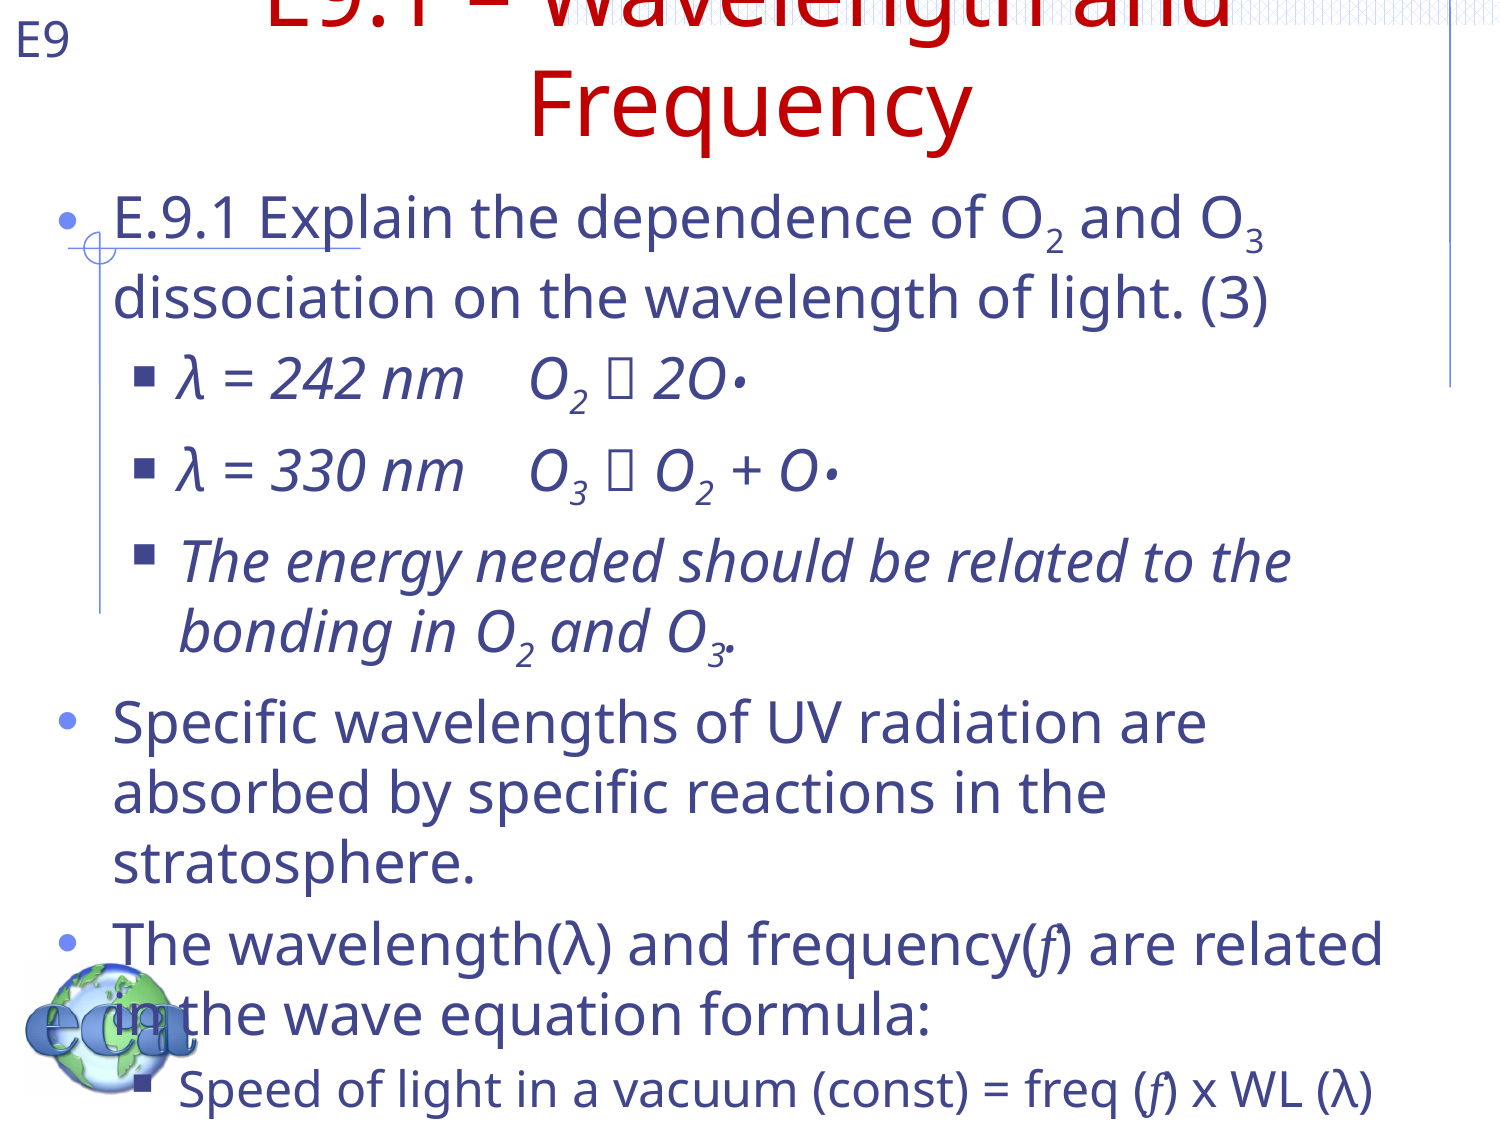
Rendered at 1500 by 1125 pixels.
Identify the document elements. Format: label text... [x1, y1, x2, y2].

title E9.1 – Wavelength and Frequency [37, 24, 1463, 163]
list E.9.1 Explain the dependence of O2 and O3 dissociation on the wavelength of light. (3) λ = 242 nm O2  2O• λ = 330 nm O3  O2 + O• The energy needed should be related to the bonding in O2 and O3. Specific wavelengths of UV radiation are absorbed by specific reactions in the stratosphere. The wavelength(λ) and frequency(f) are related in the wave equation formula: Speed of light in a vacuum (const) = freq (f) x WL (λ) c = f x λ [41, 172, 1454, 911]
picture [23, 960, 200, 1096]
